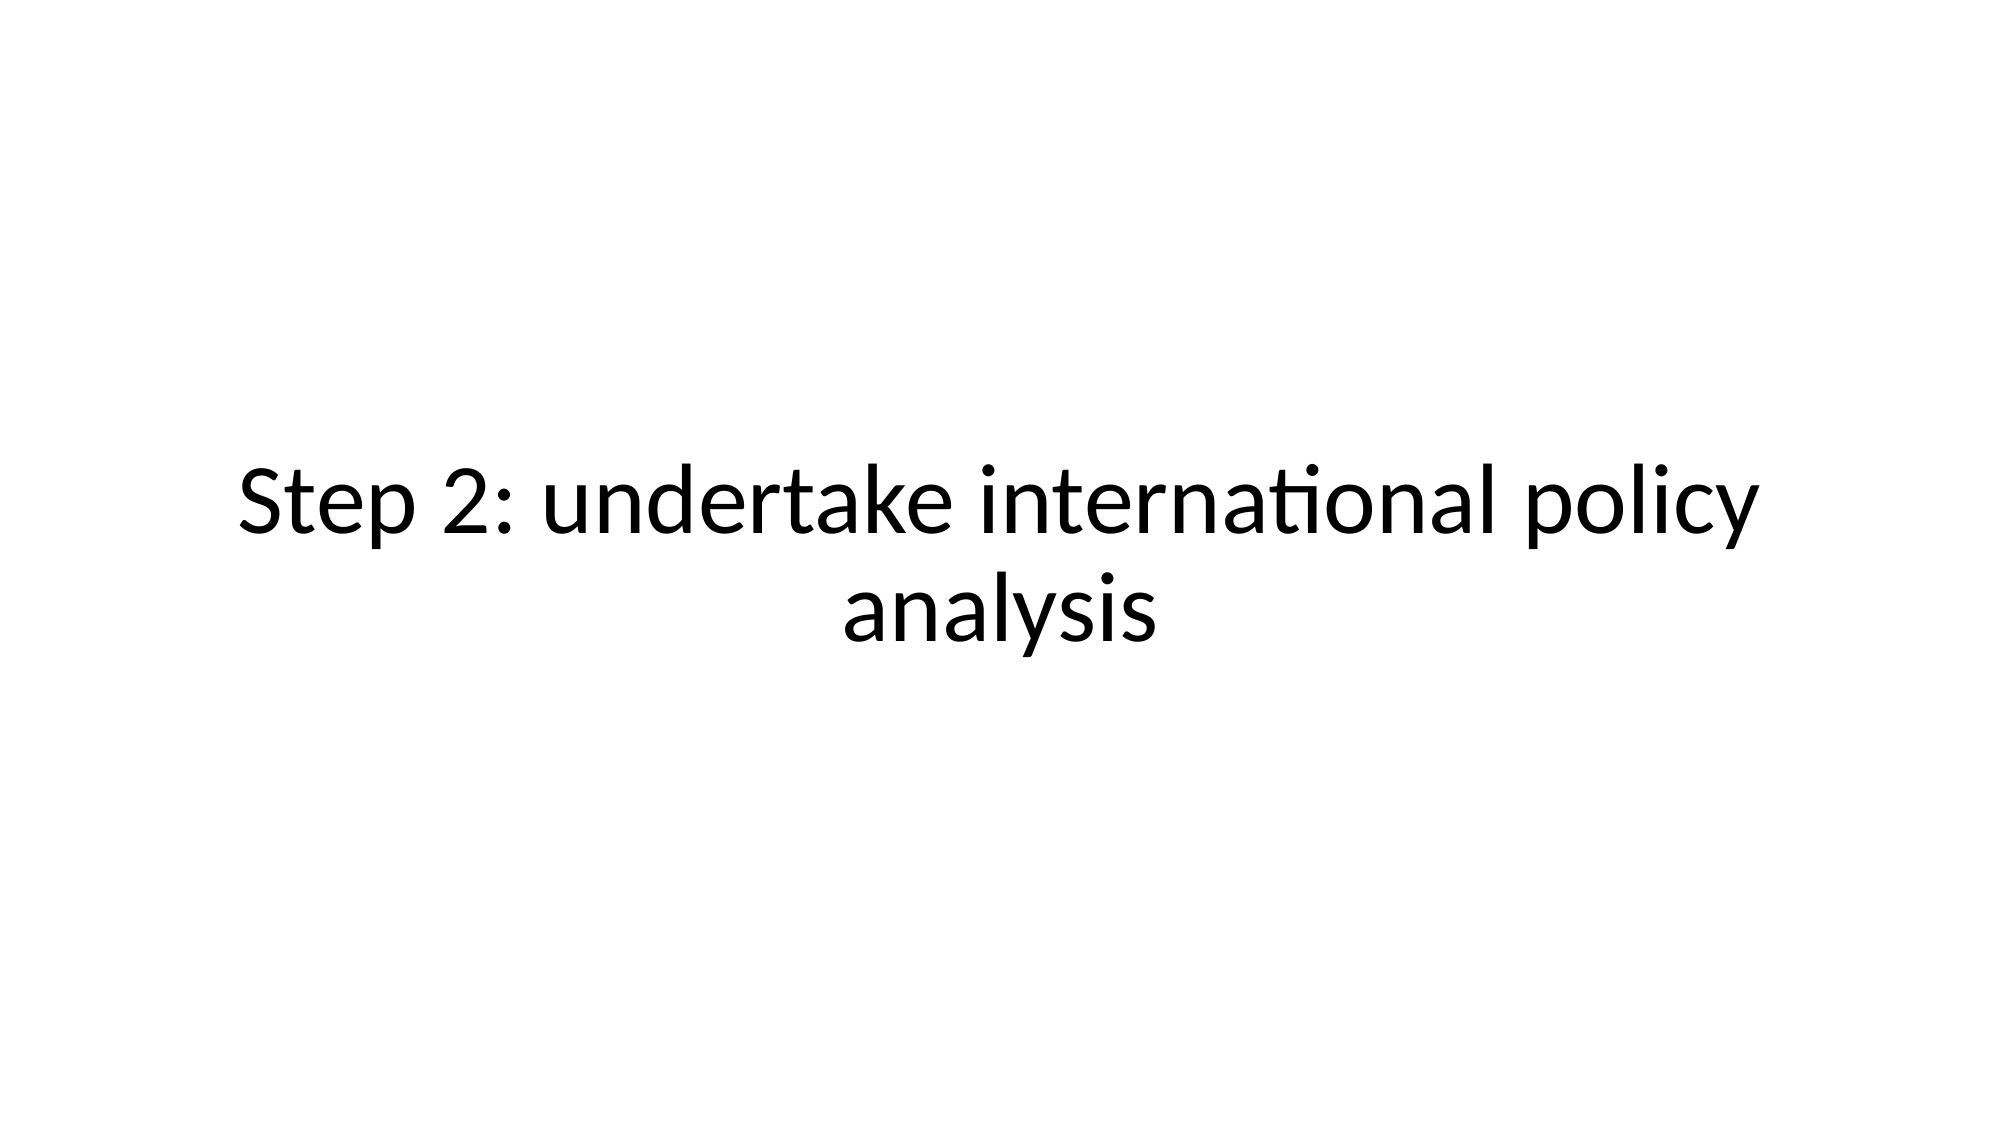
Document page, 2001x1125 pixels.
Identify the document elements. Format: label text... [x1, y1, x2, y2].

list Step 2: undertake international policy analysis [137, 299, 1863, 1014]
